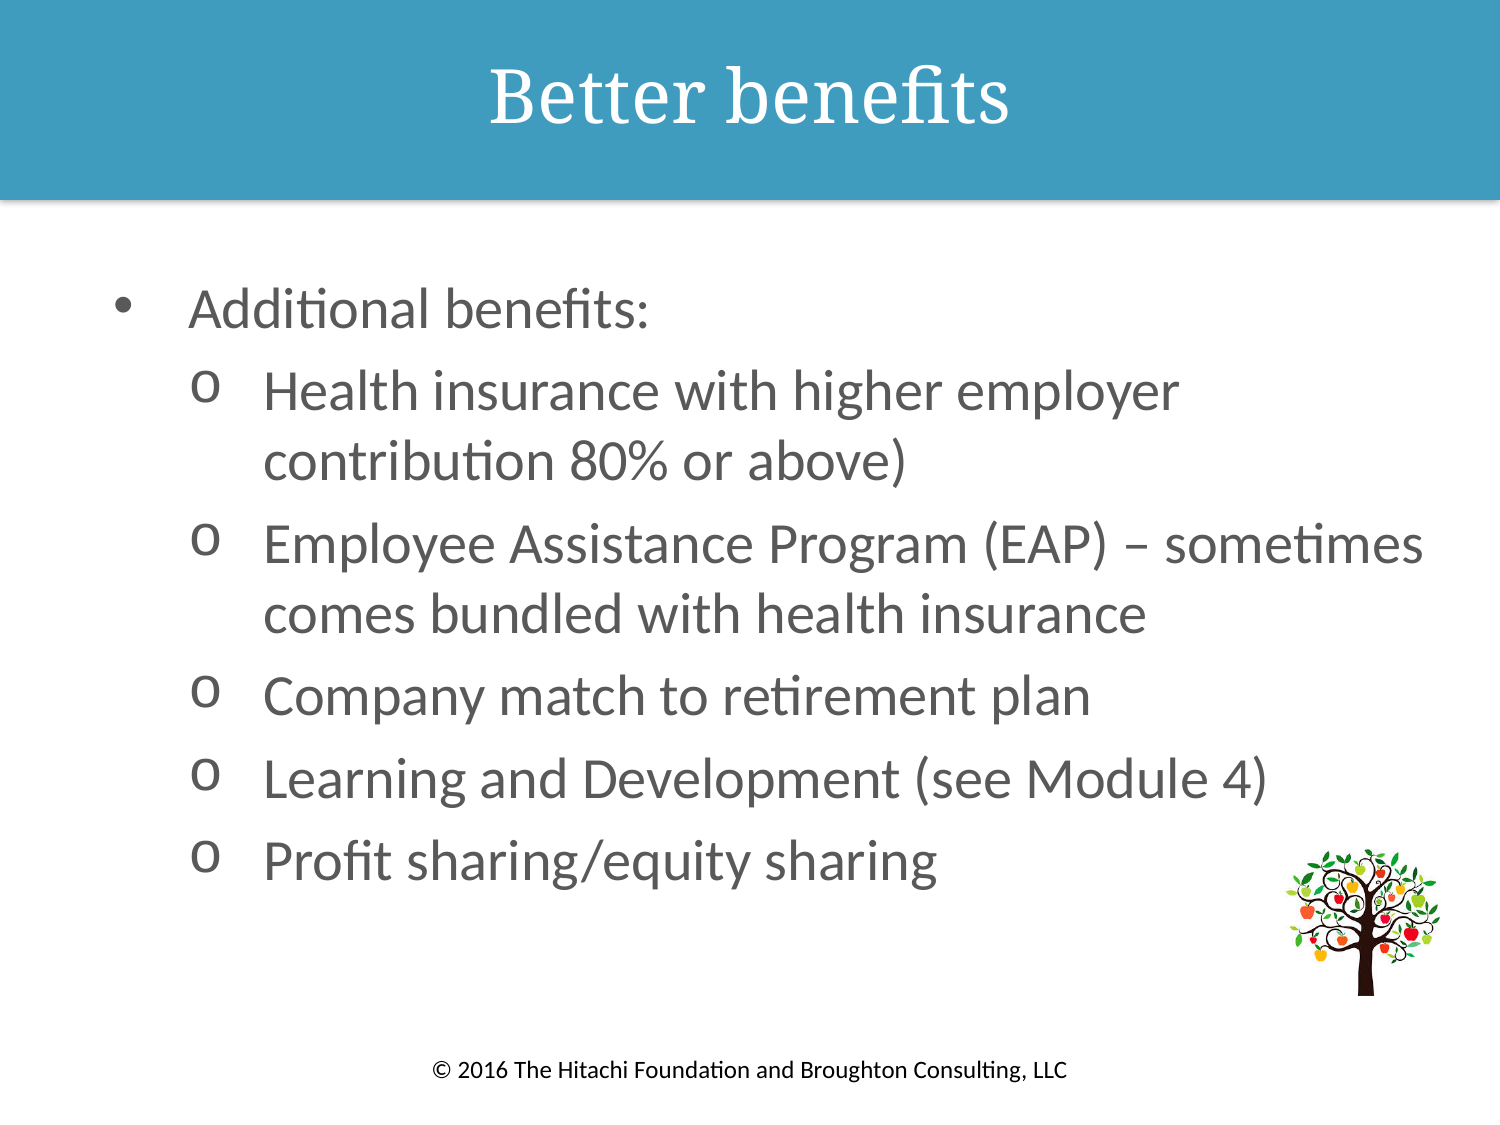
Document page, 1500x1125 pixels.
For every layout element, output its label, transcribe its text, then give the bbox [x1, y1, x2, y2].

text_box Additional benefits: Health insurance with higher employer contribution 80% or above) Employee Assistance Program (EAP) – sometimes comes bundled with health insurance Company match to retirement plan Learning and Development (see Module 4) Profit sharing/equity sharing [23, 262, 1463, 900]
picture [1285, 849, 1440, 997]
title Better benefits [112, 24, 1388, 163]
